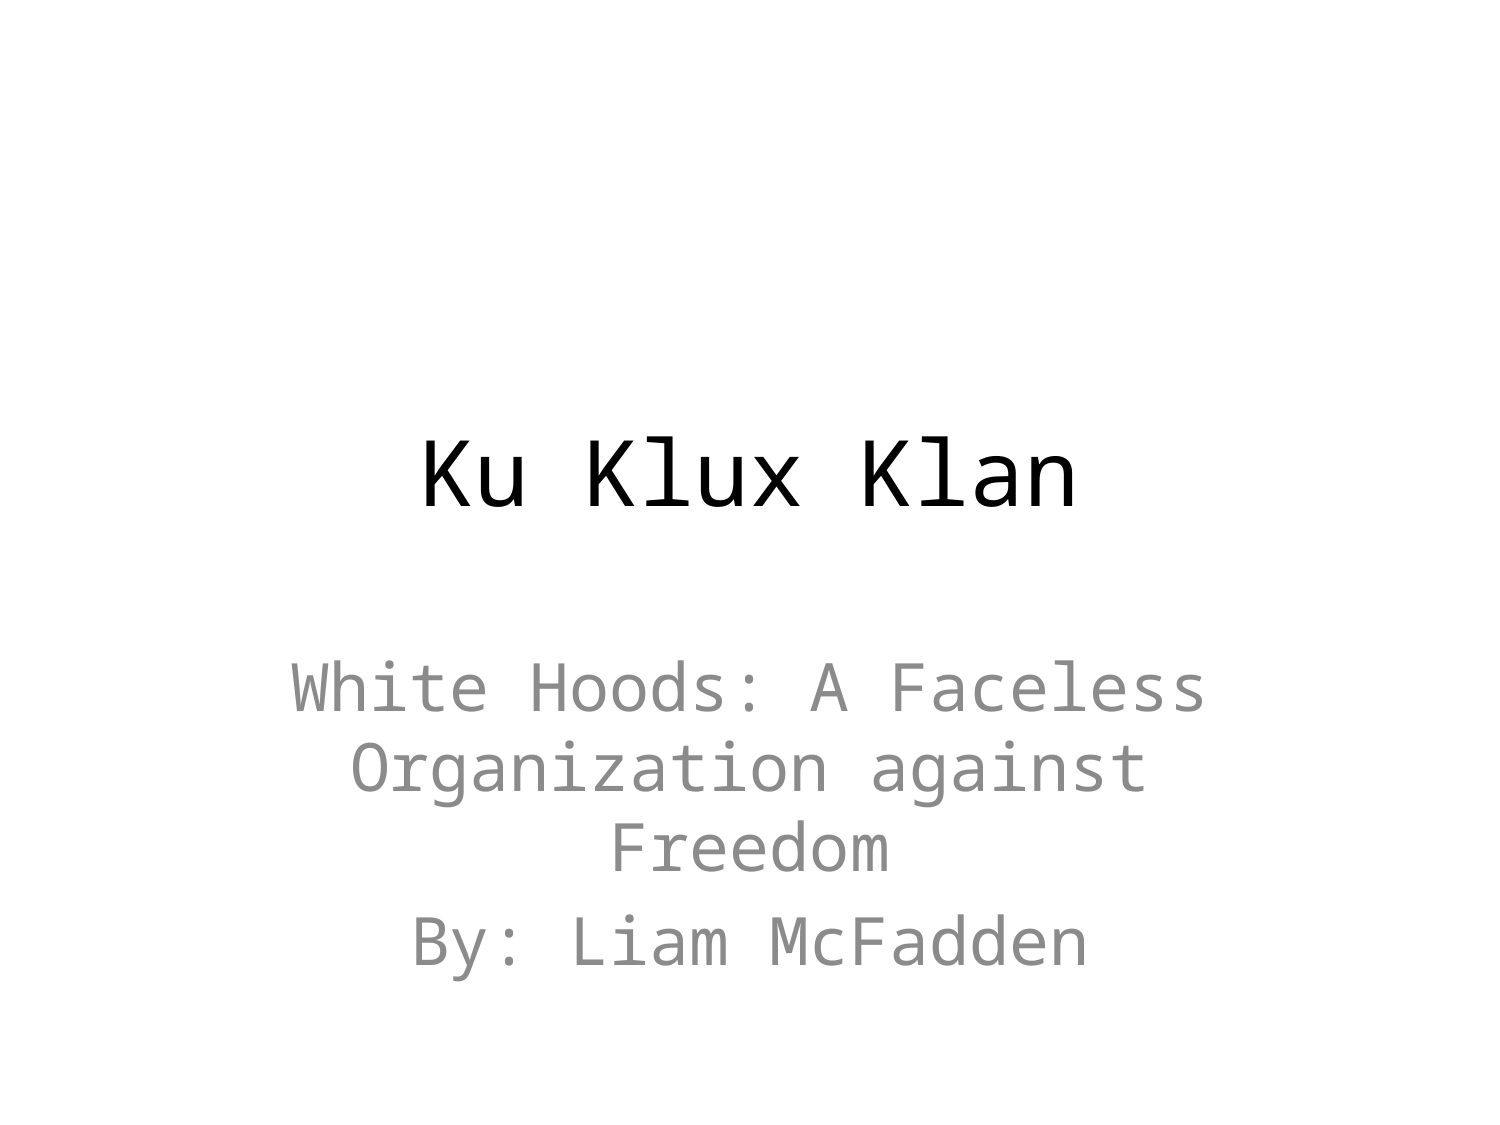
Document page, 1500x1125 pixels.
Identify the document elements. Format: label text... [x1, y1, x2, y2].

subtitle White Hoods: A Faceless Organization against Freedom By: Liam McFadden [225, 637, 1275, 925]
title Ku Klux Klan [112, 349, 1388, 591]
